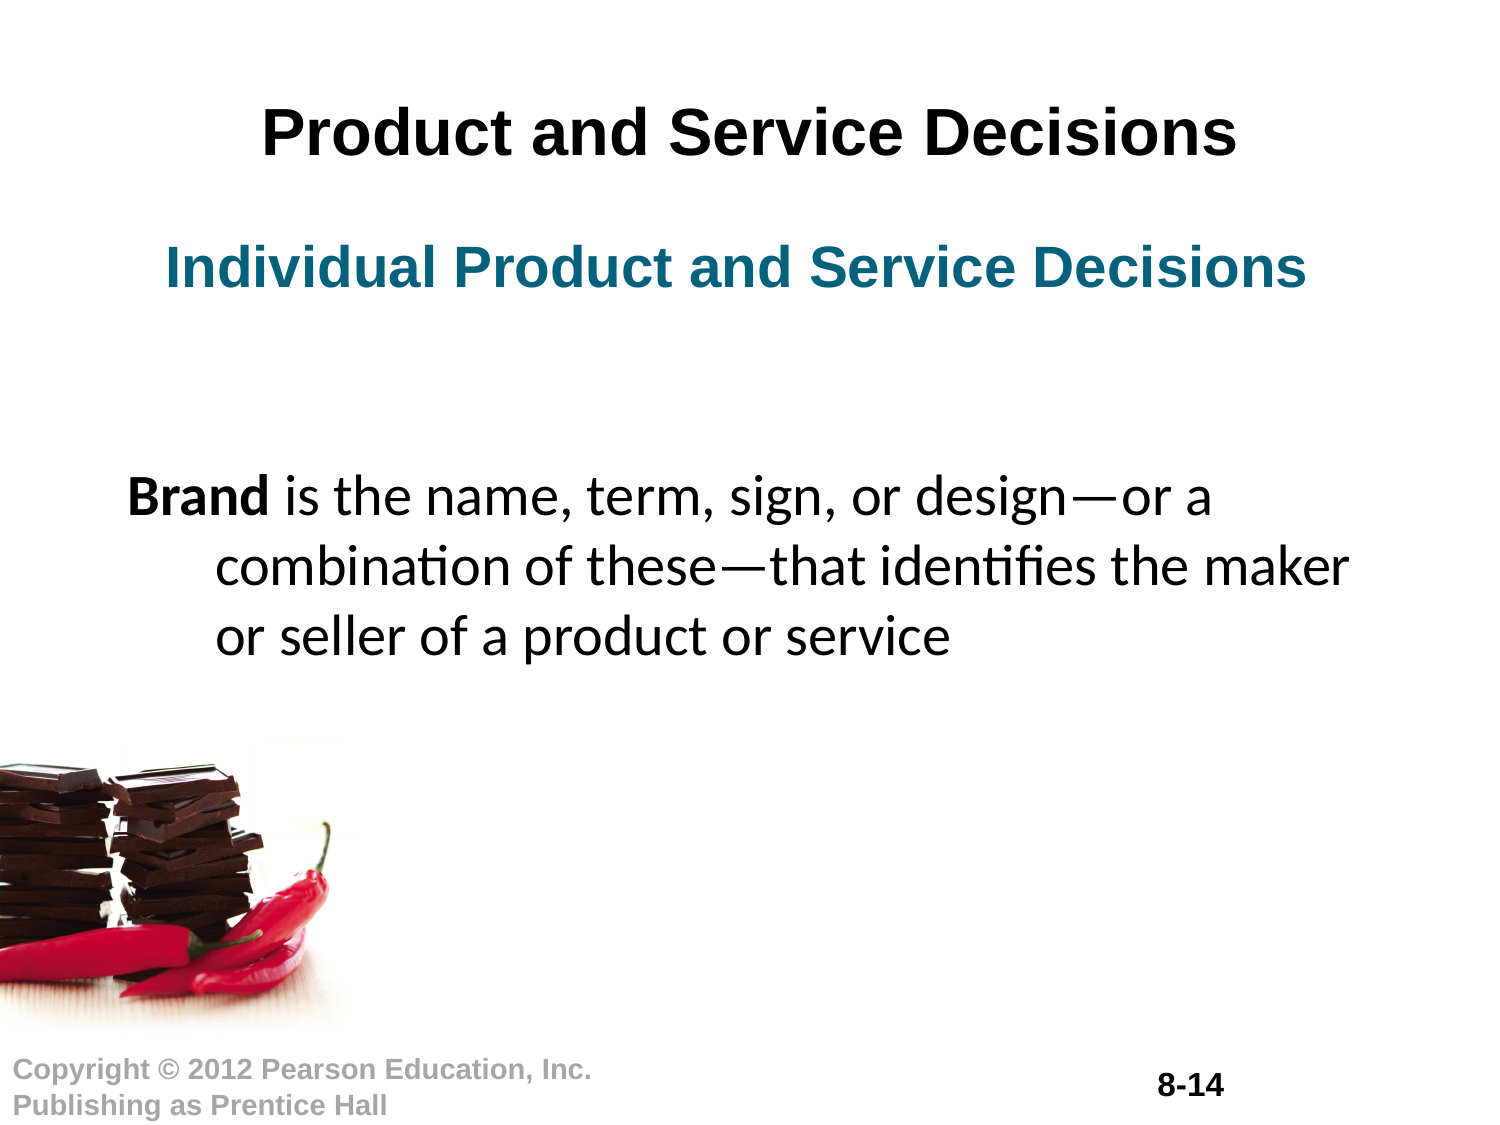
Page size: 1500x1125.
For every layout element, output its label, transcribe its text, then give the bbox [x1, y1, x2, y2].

list Individual Product and Service Decisions [149, 237, 1326, 301]
picture [0, 737, 361, 1038]
list Brand is the name, term, sign, or design—or a combination of these—that identifies the maker or seller of a product or service [112, 449, 1388, 813]
title Product and Service Decisions [112, 37, 1388, 226]
